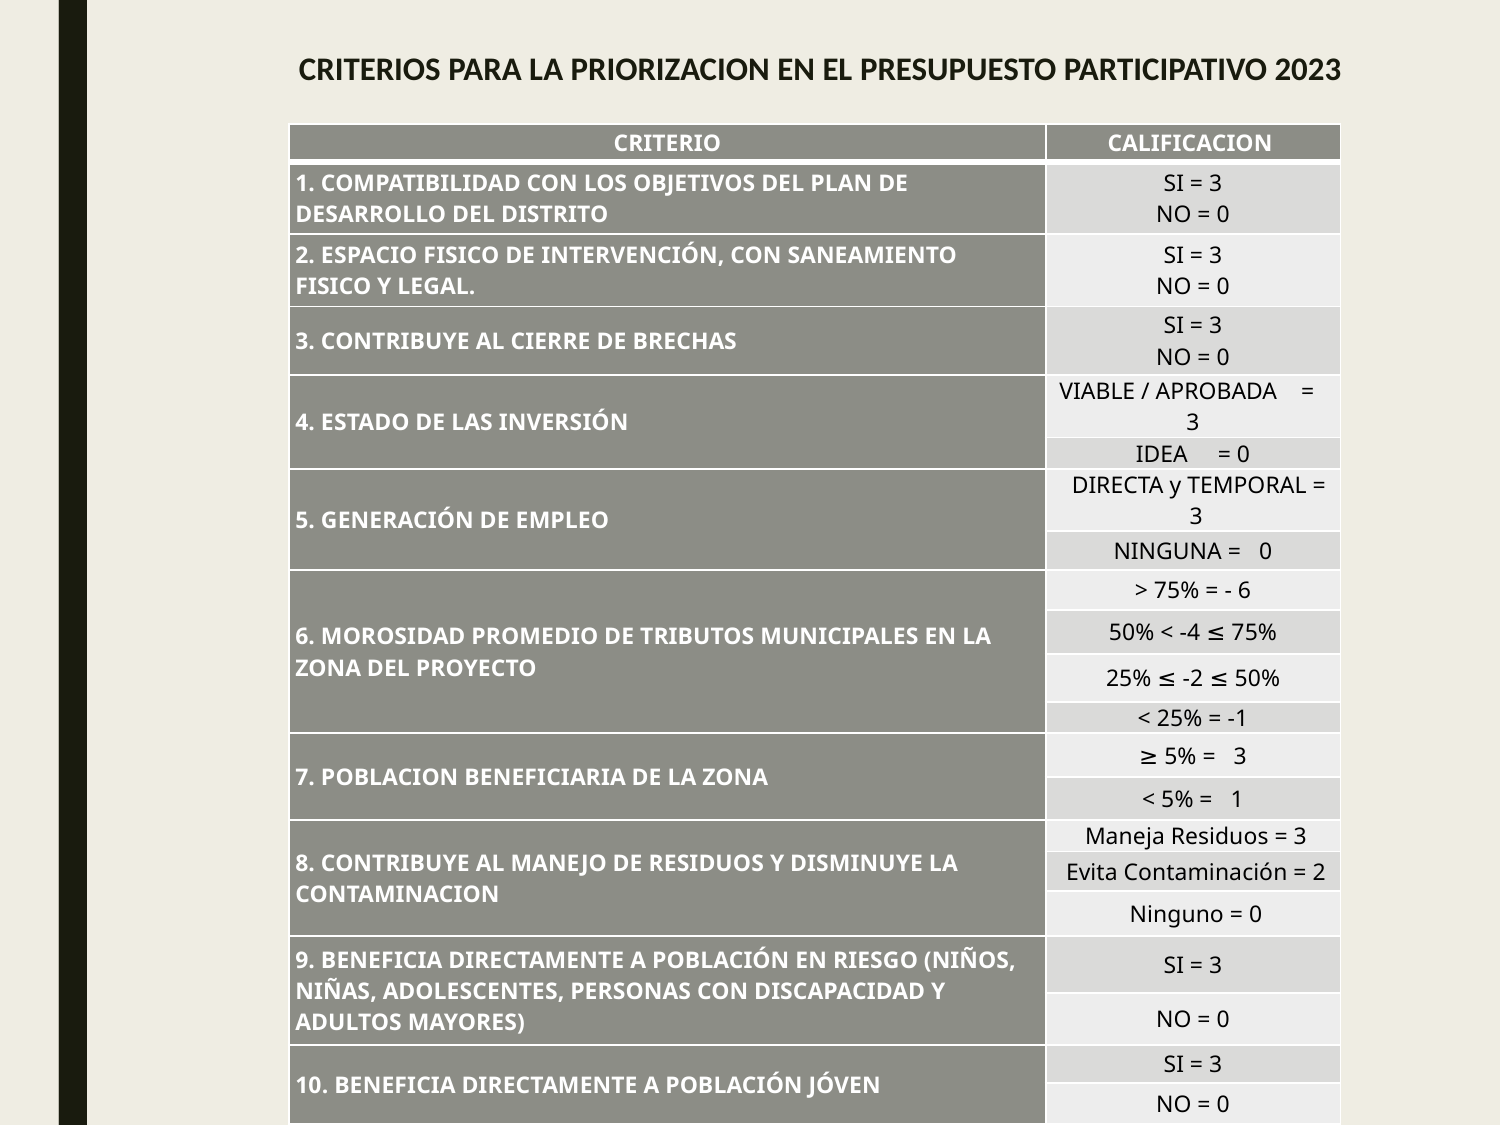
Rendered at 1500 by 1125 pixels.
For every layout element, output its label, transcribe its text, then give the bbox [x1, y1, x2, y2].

table_cell SI = 3 [1047, 937, 1340, 992]
table_cell 5. GENERACIÓN DE EMPLEO [290, 470, 1045, 569]
table_cell NINGUNA = 0 [1047, 532, 1340, 569]
table_cell < 5% = 1 [1047, 778, 1340, 819]
table_cell ≥ 5% = 3 [1047, 734, 1340, 776]
table_cell 8. CONTRIBUYE AL MANEJO DE RESIDUOS Y DISMINUYE LA CONTAMINACION [290, 821, 1045, 935]
list CRITERIOS PARA LA PRIORIZACION EN EL PRESUPUESTO PARTICIPATIVO 2023 [230, 42, 1412, 124]
table_cell Evita Contaminación = 2 [1047, 852, 1340, 890]
table_cell 2. ESPACIO FISICO DE INTERVENCIÓN, CON SANEAMIENTO FISICO Y LEGAL. [290, 235, 1045, 306]
table_cell 1. COMPATIBILIDAD CON LOS OBJETIVOS DEL PLAN DE DESARROLLO DEL DISTRITO [290, 165, 1045, 233]
table_cell 6. MOROSIDAD PROMEDIO DE TRIBUTOS MUNICIPALES EN LA ZONA DEL PROYECTO [290, 571, 1045, 732]
table_cell SI = 3 [1047, 1046, 1340, 1082]
table_cell NO = 0 [1047, 1084, 1340, 1123]
table_cell NO = 0 [1047, 994, 1340, 1044]
table_cell IDEA = 0 [1047, 438, 1340, 468]
table_header CALIFICACION [1047, 125, 1340, 159]
table_cell 3. CONTRIBUYE AL CIERRE DE BRECHAS [290, 307, 1045, 374]
table_cell 25% ≤ -2 ≤ 50% [1047, 655, 1340, 701]
table_header CRITERIO [290, 125, 1045, 159]
table_cell > 75% = - 6 [1047, 571, 1340, 609]
table_cell SI = 3 NO = 0 [1047, 307, 1340, 374]
table_cell 50% < -4 ≤ 75% [1047, 611, 1340, 653]
table_cell DIRECTA y TEMPORAL = 3 [1047, 470, 1340, 530]
table_cell SI = 3 NO = 0 [1047, 235, 1340, 306]
table_cell 7. POBLACION BENEFICIARIA DE LA ZONA [290, 734, 1045, 819]
table_cell Ninguno = 0 [1047, 892, 1340, 935]
table_cell 4. ESTADO DE LAS INVERSIÓN [290, 376, 1045, 468]
table_cell VIABLE / APROBADA = 3 [1047, 376, 1340, 437]
table_cell 9. BENEFICIA DIRECTAMENTE A POBLACIÓN EN RIESGO (NIÑOS, NIÑAS, ADOLESCENTES, PERSONAS CON DISCAPACIDAD Y ADULTOS MAYORES) [290, 937, 1045, 1044]
table_cell < 25% = -1 [1047, 703, 1340, 732]
table_cell SI = 3 NO = 0 [1047, 165, 1340, 233]
table_cell 10. BENEFICIA DIRECTAMENTE A POBLACIÓN JÓVEN [290, 1046, 1045, 1123]
table_cell Maneja Residuos = 3 [1047, 821, 1340, 851]
